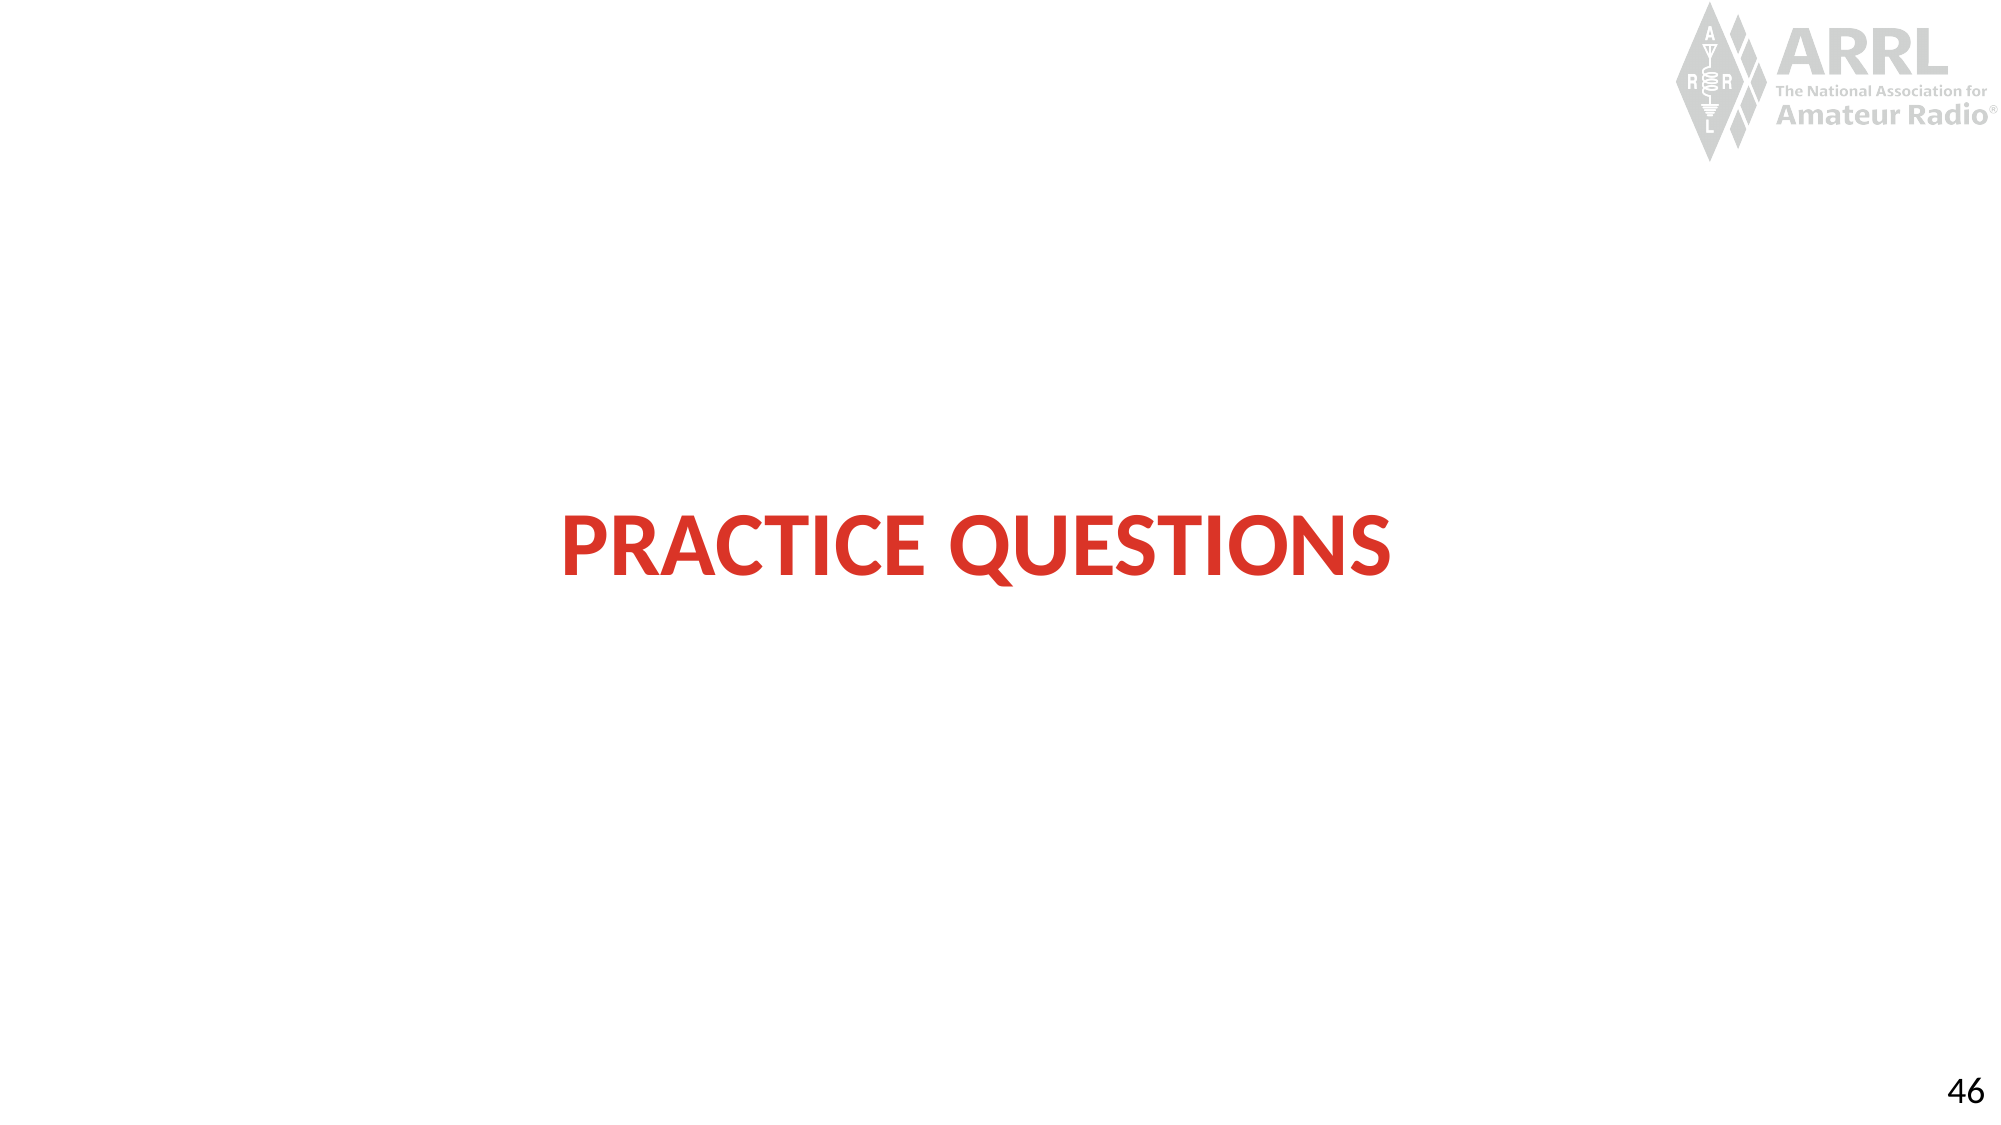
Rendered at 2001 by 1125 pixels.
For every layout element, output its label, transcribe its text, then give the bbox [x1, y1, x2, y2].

picture [1674, 0, 2000, 164]
title PRACTICE QUESTIONS [114, 437, 1840, 655]
